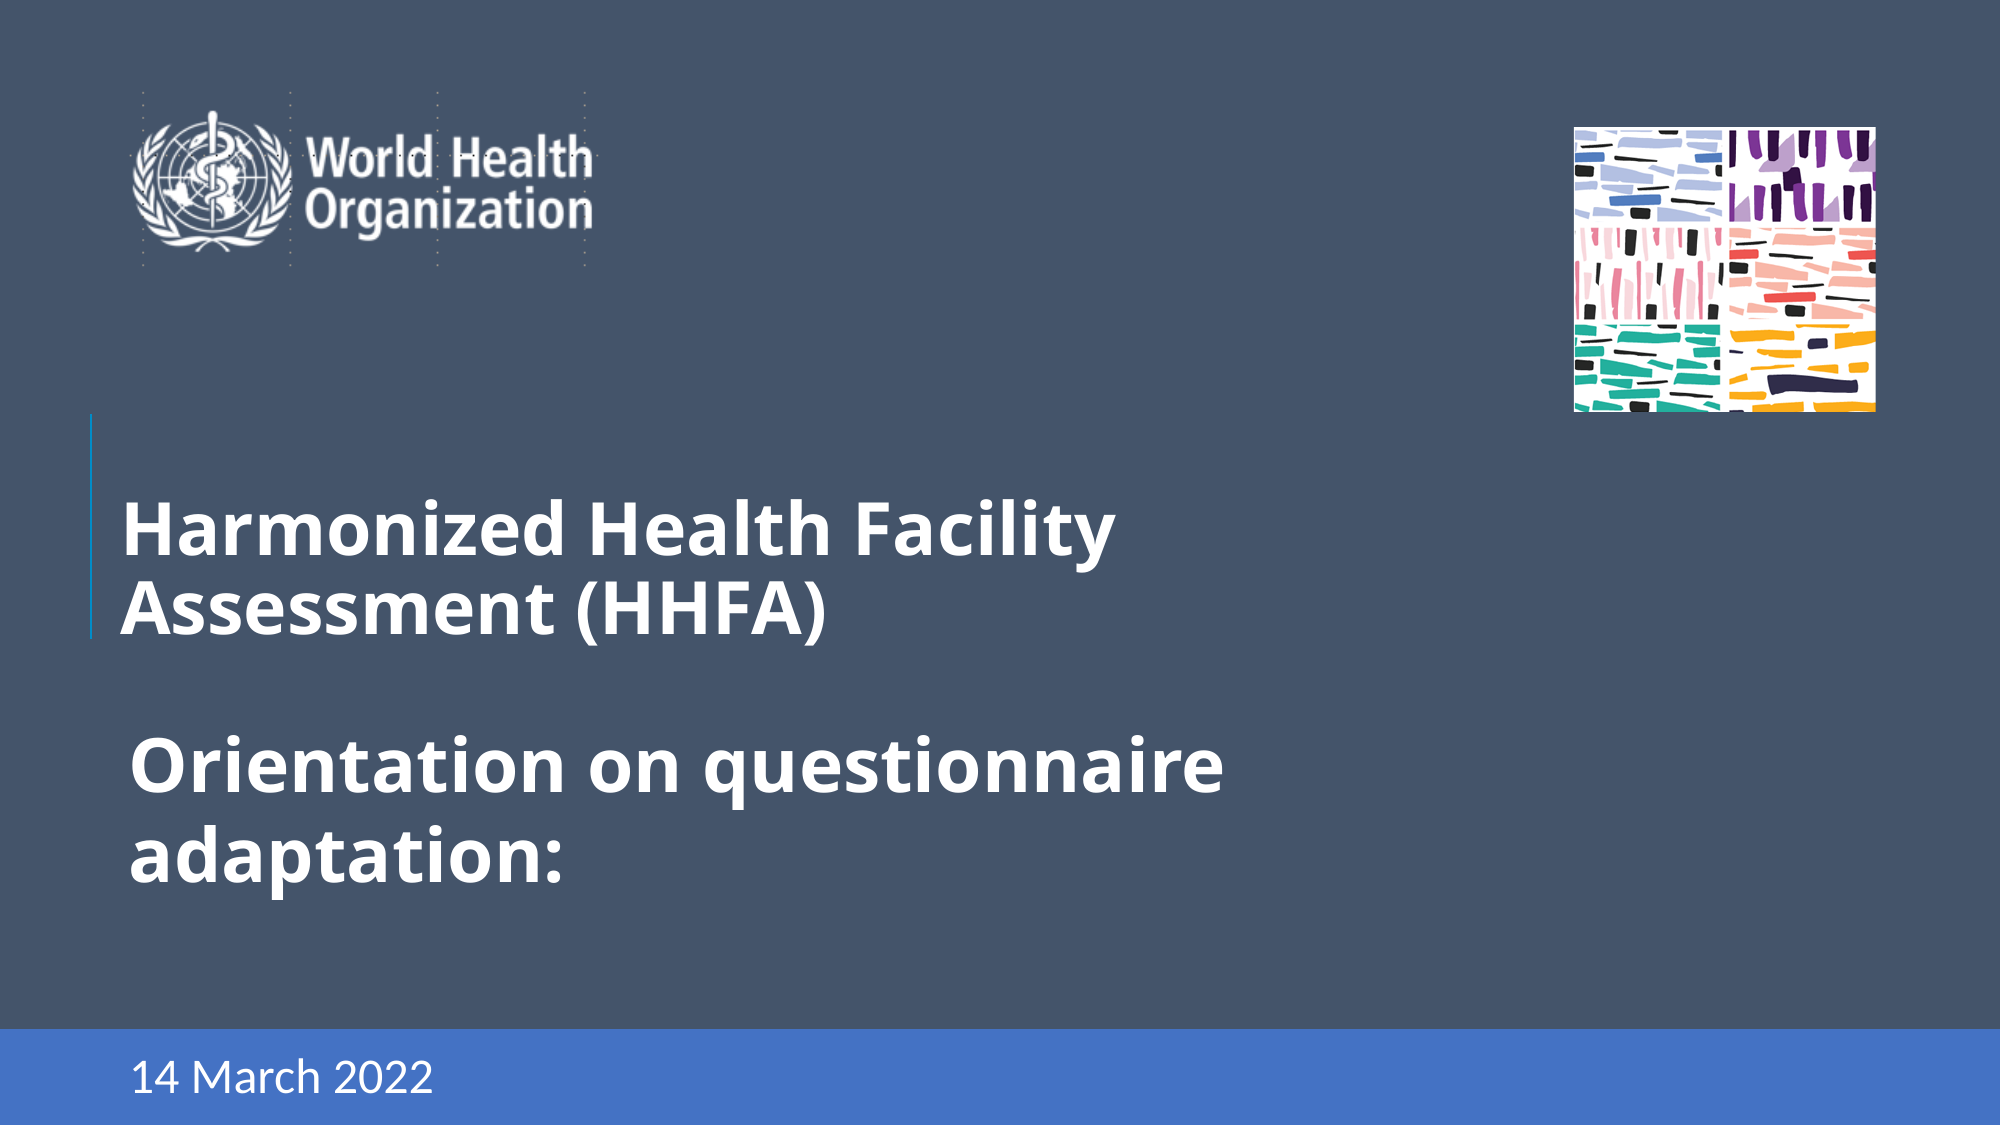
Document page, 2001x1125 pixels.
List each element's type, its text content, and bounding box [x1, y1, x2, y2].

text_box 14 March 2022 [104, 1035, 660, 1112]
title Harmonized Health Facility Assessment (HHFA) [105, 484, 1508, 709]
picture [124, 89, 607, 270]
text_box Orientation on questionnaire adaptation: [104, 709, 1676, 905]
picture [1573, 126, 1876, 412]
